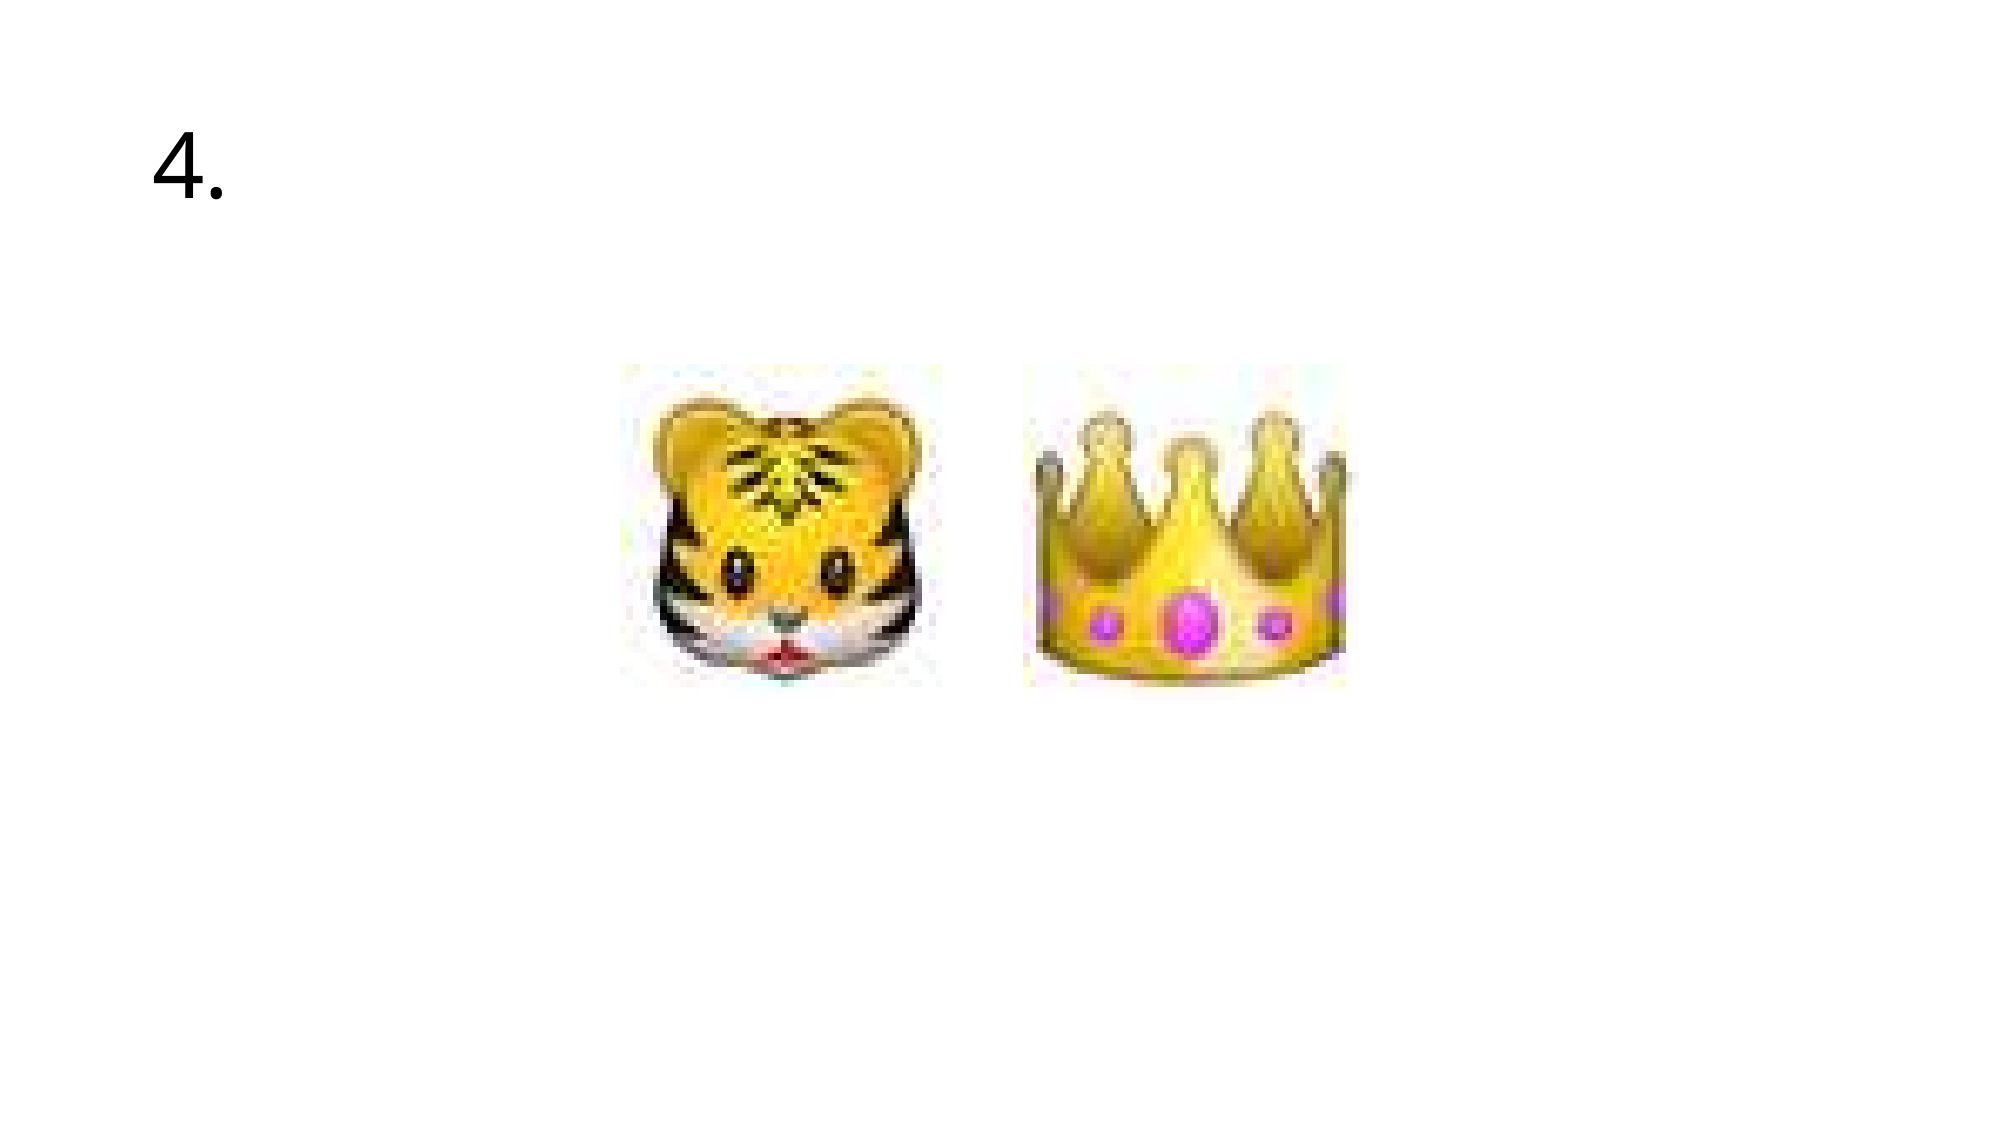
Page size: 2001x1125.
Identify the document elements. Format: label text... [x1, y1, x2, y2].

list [600, 277, 1400, 775]
title 4. [137, 59, 1863, 278]
